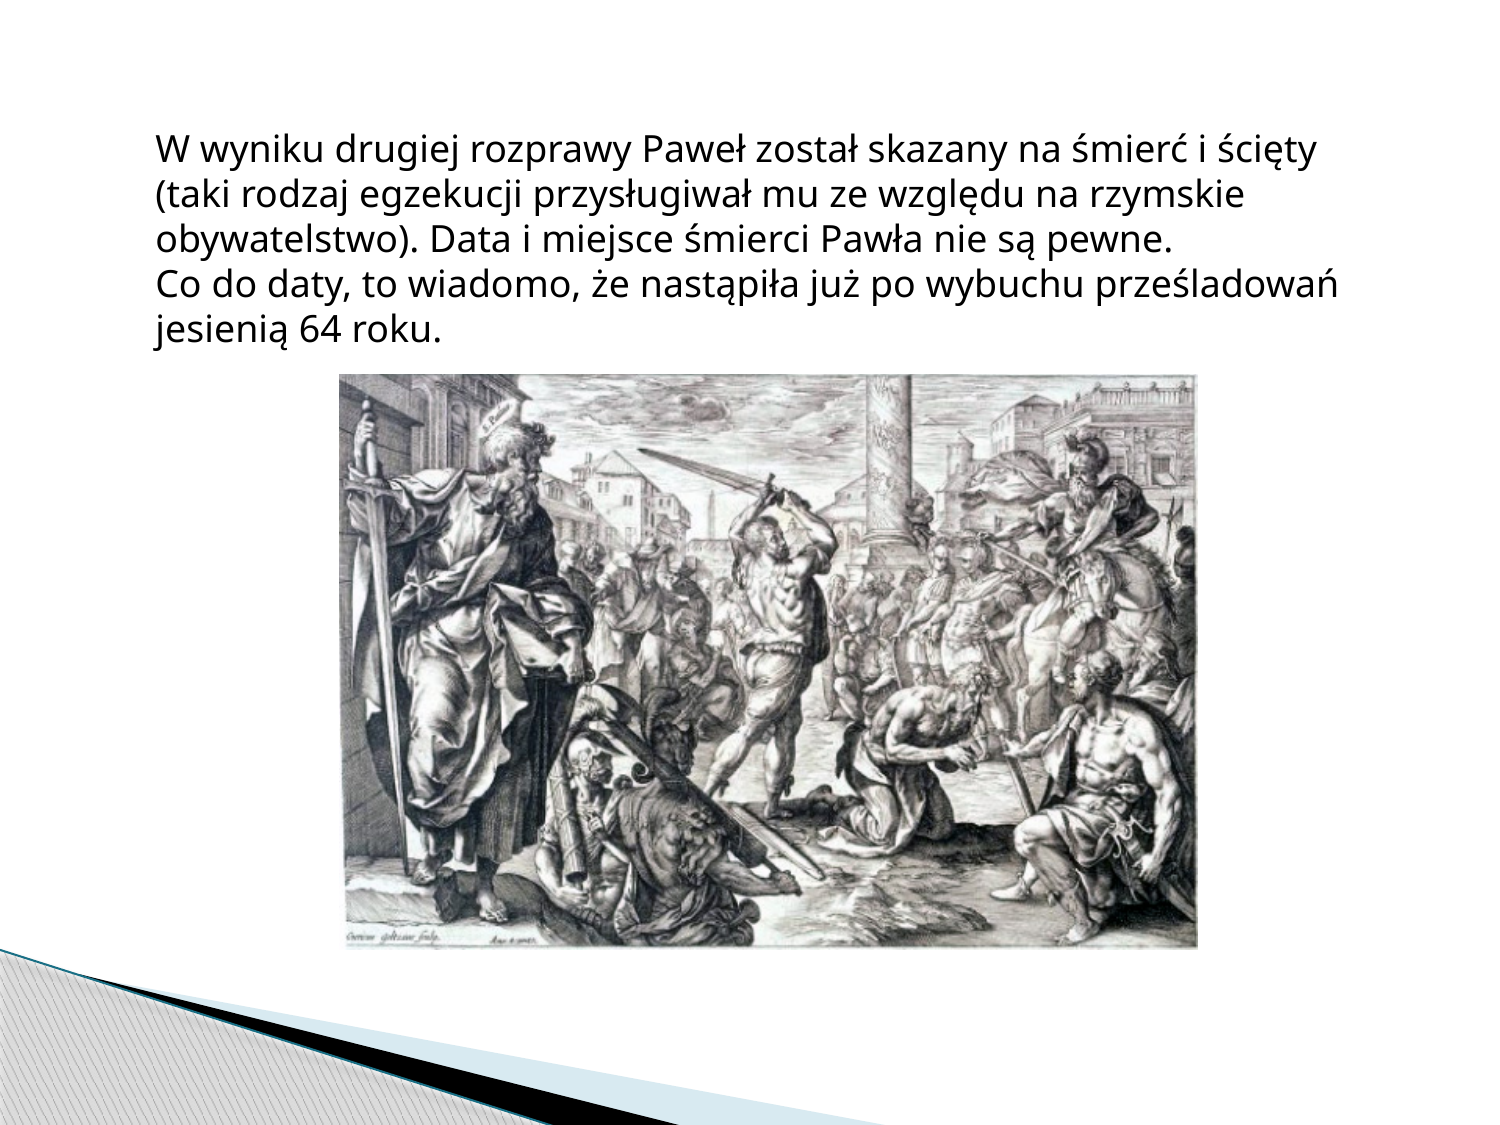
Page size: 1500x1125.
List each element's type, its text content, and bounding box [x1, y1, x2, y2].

picture [339, 374, 1198, 951]
text_box W wyniku drugiej rozprawy Paweł został skazany na śmierć i ścięty (taki rodzaj egzekucji przysługiwał mu ze względu na rzymskie obywatelstwo). Data i miejsce śmierci Pawła nie są pewne. Co do daty, to wiadomo, że nastąpiła już po wybuchu prześladowań jesienią 64 roku. [140, 117, 1383, 402]
